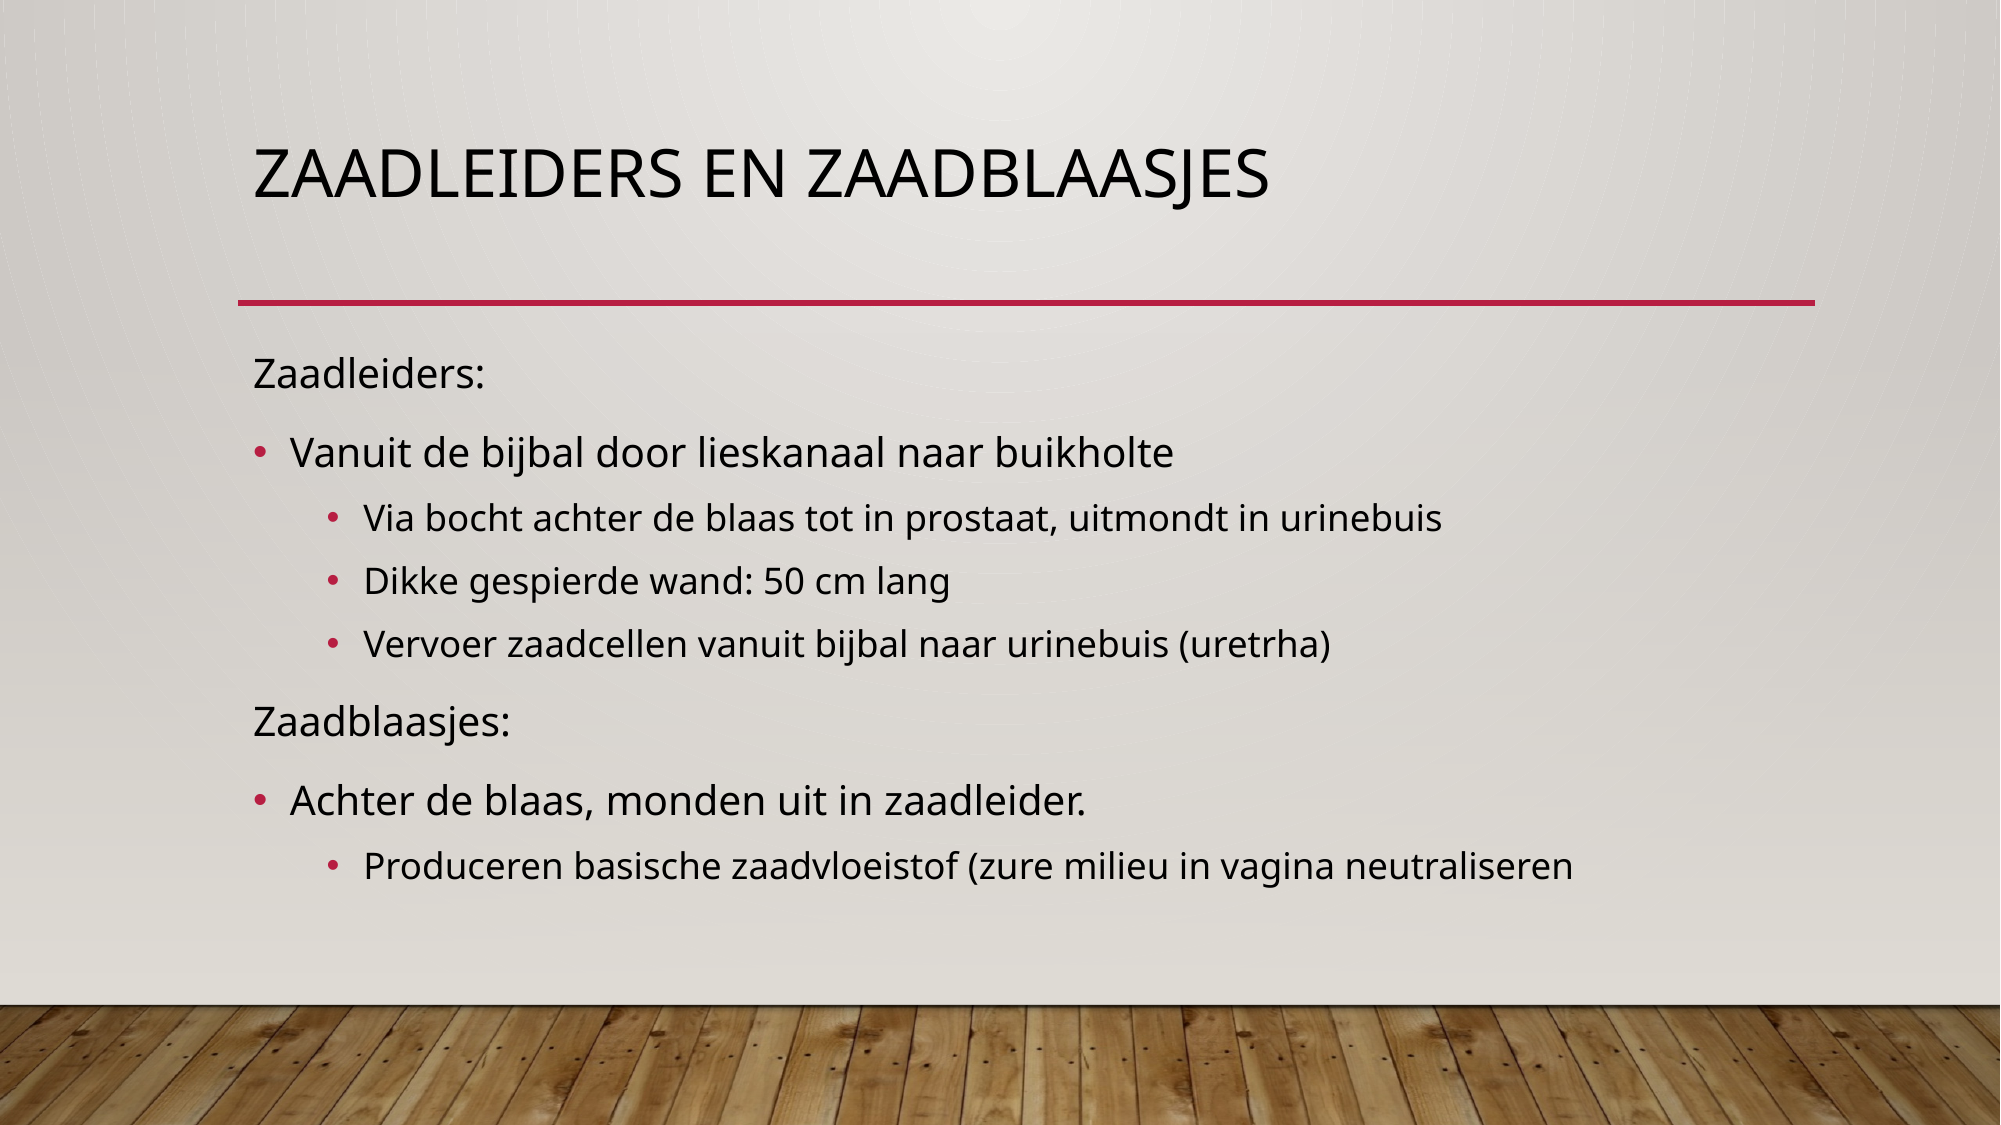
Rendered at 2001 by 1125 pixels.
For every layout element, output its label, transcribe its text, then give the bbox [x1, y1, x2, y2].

picture [0, 1005, 2000, 1125]
list Zaadleiders: Vanuit de bijbal door lieskanaal naar buikholte Via bocht achter de blaas tot in prostaat, uitmondt in urinebuis Dikke gespierde wand: 50 cm lang Vervoer zaadcellen vanuit bijbal naar urinebuis (uretrha) Zaadblaasjes: Achter de blaas, monden uit in zaadleider. Produceren basische zaadvloeistof (zure milieu in vagina neutraliseren [238, 330, 1814, 897]
title Zaadleiders en zaadblaasjes [238, 131, 1814, 305]
